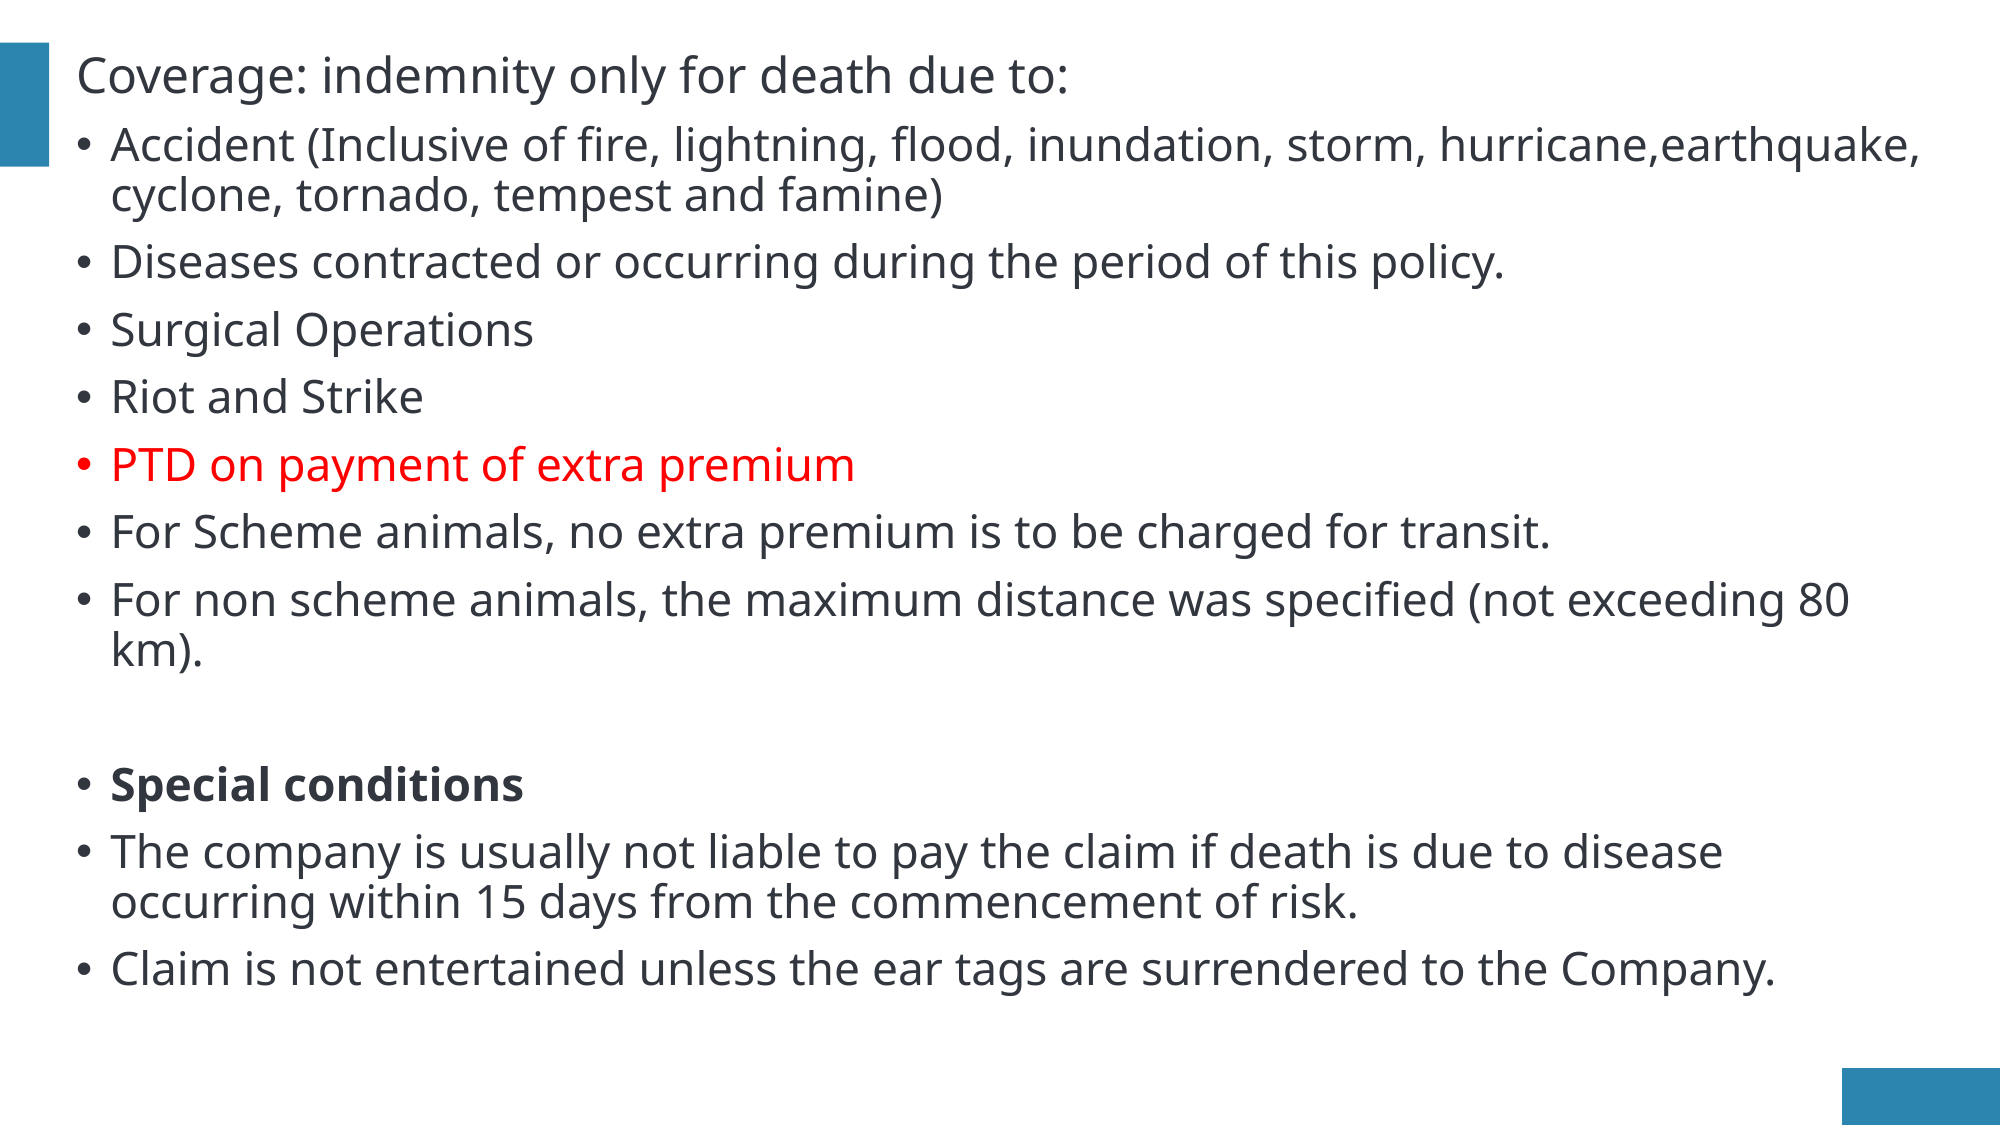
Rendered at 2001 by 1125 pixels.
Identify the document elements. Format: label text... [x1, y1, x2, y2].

list Coverage: indemnity only for death due to: Accident (Inclusive of fire, lightning, flood, inundation, storm, hurricane,earthquake, cyclone, tornado, tempest and famine) Diseases contracted or occurring during the period of this policy. Surgical Operations Riot and Strike PTD on payment of extra premium For Scheme animals, no extra premium is to be charged for transit. For non scheme animals, the maximum distance was specified (not exceeding 80 km). Special conditions The company is usually not liable to pay the claim if death is due to disease occurring within 15 days from the commencement of risk. Claim is not entertained unless the ear tags are surrendered to the Company. [60, 43, 1951, 1014]
